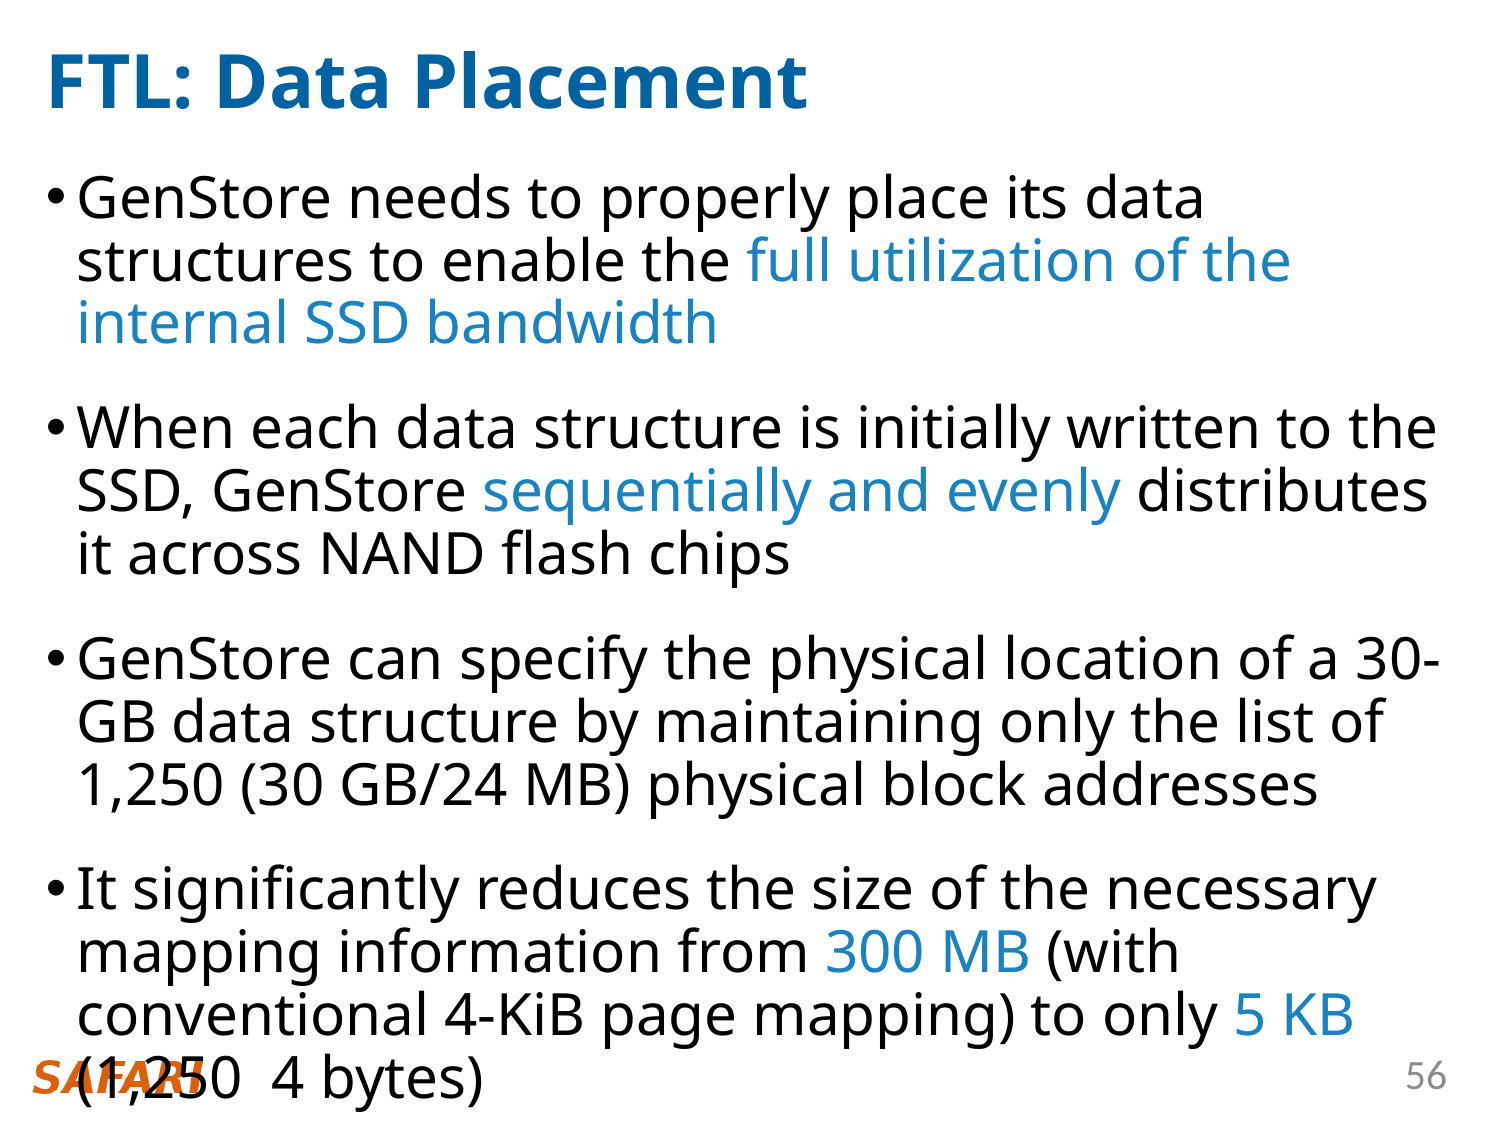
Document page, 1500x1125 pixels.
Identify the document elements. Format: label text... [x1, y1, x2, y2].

list GenStore needs to properly place its data structures to enable the full utilization of the internal SSD bandwidth When each data structure is initially written to the SSD, GenStore sequentially and evenly distributes it across NAND flash chips GenStore can specify the physical location of a 30-GB data structure by maintaining only the list of 1,250 (30 GB/24 MB) physical block addresses It significantly reduces the size of the necessary mapping information from 300 MB (with conventional 4-KiB page mapping) to only 5 KB (1,250 4 bytes) [31, 160, 1475, 1043]
picture [31, 1051, 209, 1104]
title FTL: Data Placement [31, 15, 1475, 143]
